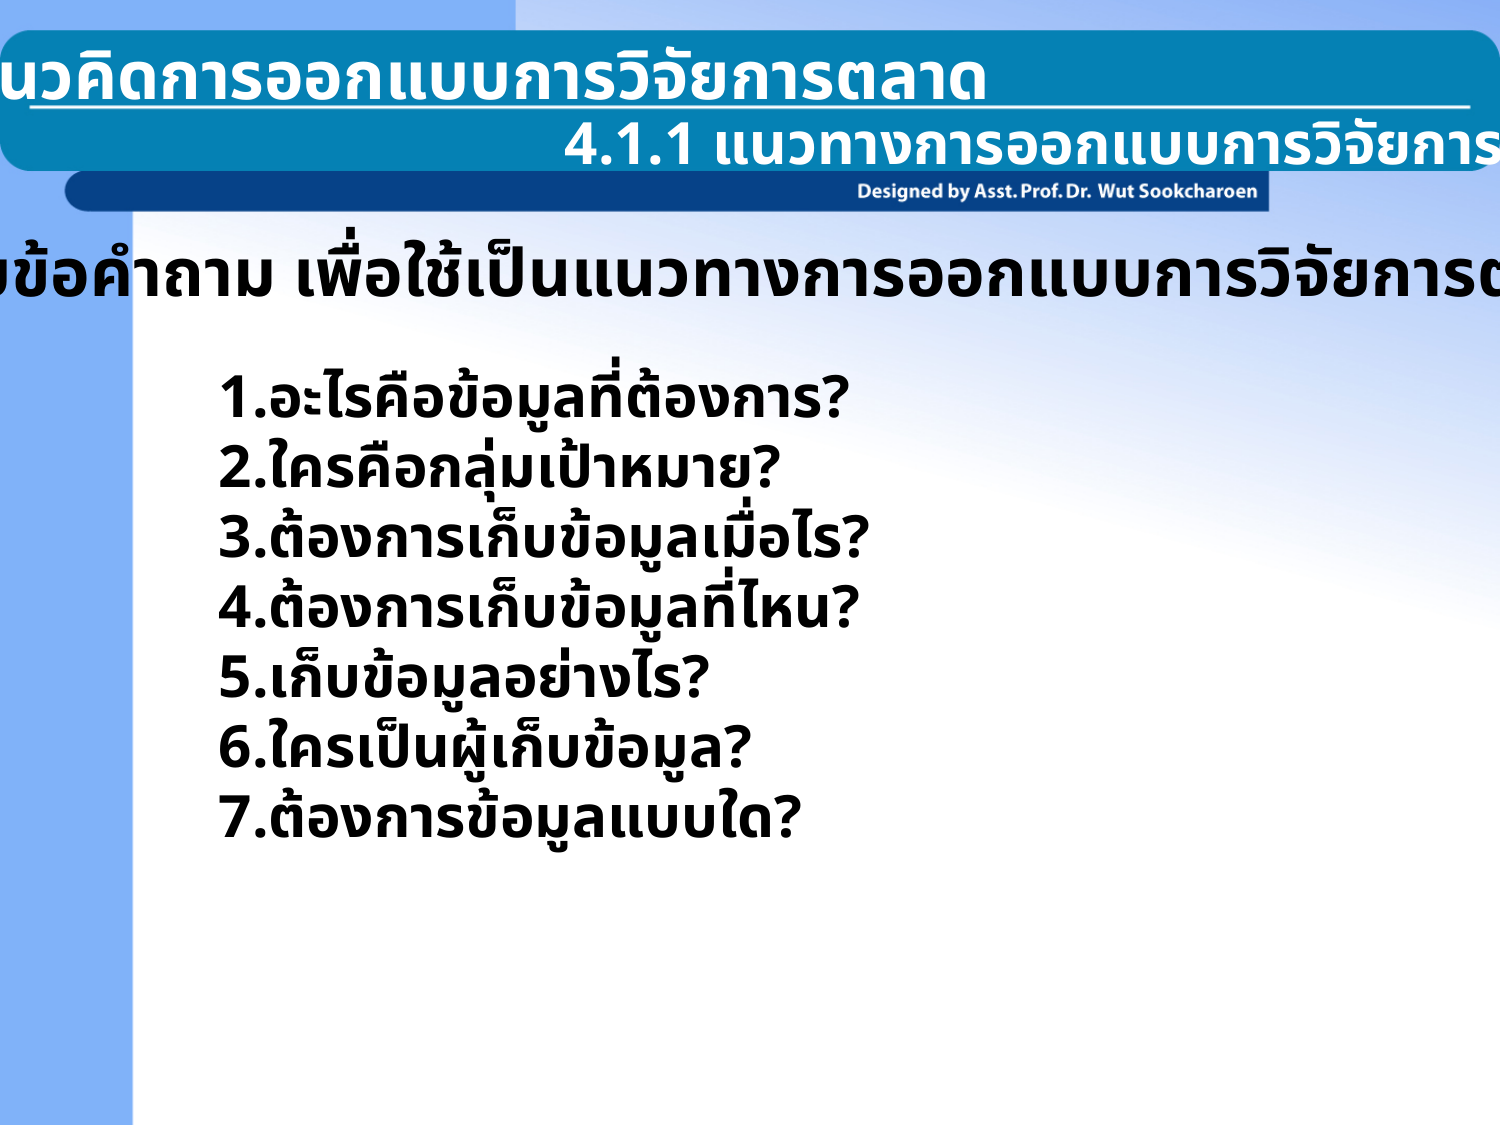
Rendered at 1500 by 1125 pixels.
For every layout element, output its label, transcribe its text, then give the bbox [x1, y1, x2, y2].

picture [0, 318, 1500, 1125]
text_box อะไรคือข้อมูลที่ต้องการ? ใครคือกลุ่มเป้าหมาย? ต้องการเก็บข้อมูลเมื่อไร? ต้องการเก็บข้อมูลที่ไหน? เก็บข้อมูลอย่างไร? ใครเป็นผู้เก็บข้อมูล? ต้องการข้อมูลแบบใด? [204, 351, 886, 857]
picture [0, 0, 1500, 53]
picture [0, 149, 1500, 222]
text_box กรอบข้อคำถาม เพื่อใช้เป็นแนวทางการออกแบบการวิจัยการตลาด [0, 222, 1500, 318]
text_box 4.1.1 แนวทางการออกแบบการวิจัยการตลาด [550, 98, 1500, 184]
text_box 4.1 แนวคิดการออกแบบการวิจัยการตลาด [0, 25, 1006, 121]
